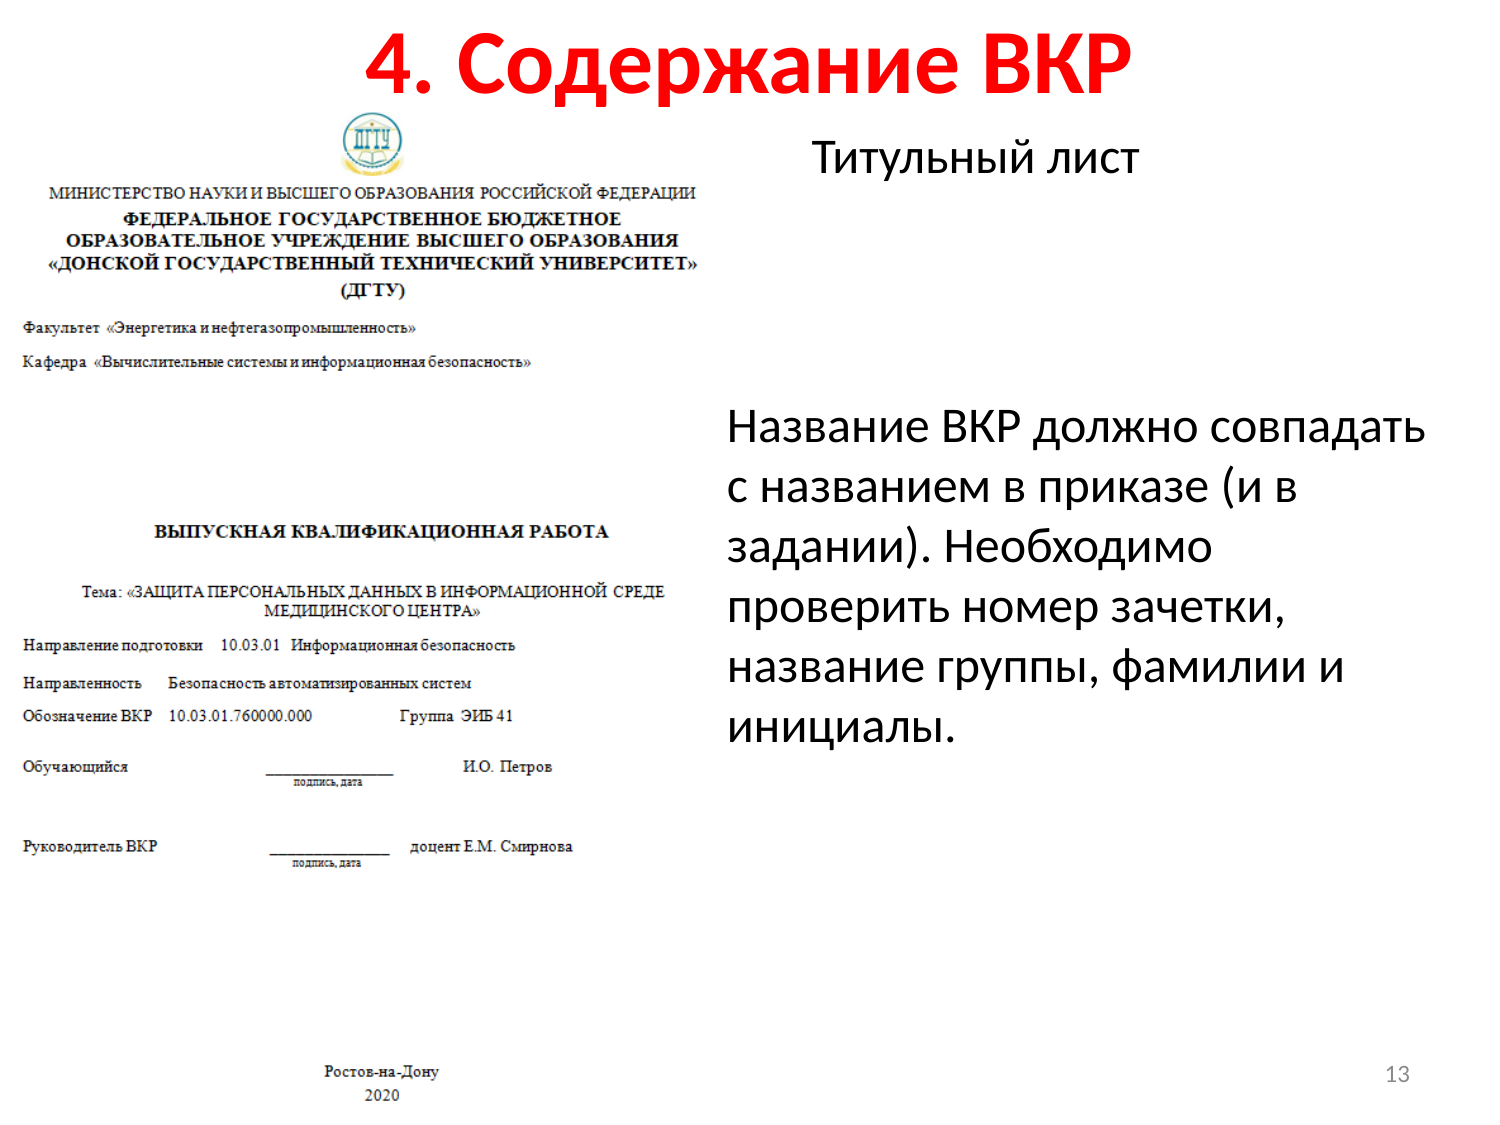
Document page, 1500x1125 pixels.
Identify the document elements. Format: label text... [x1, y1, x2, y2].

text_box Титульный лист [709, 116, 1155, 192]
title 4. Содержание ВКР [75, 0, 1425, 152]
picture [17, 107, 703, 1112]
text_box Название ВКР должно совпадать с названием в приказе (и в задании). Необходимо проверить номер зачетки, название группы, фамилии и инициалы. [712, 385, 1463, 760]
slide_number 13 [1074, 1042, 1425, 1103]
